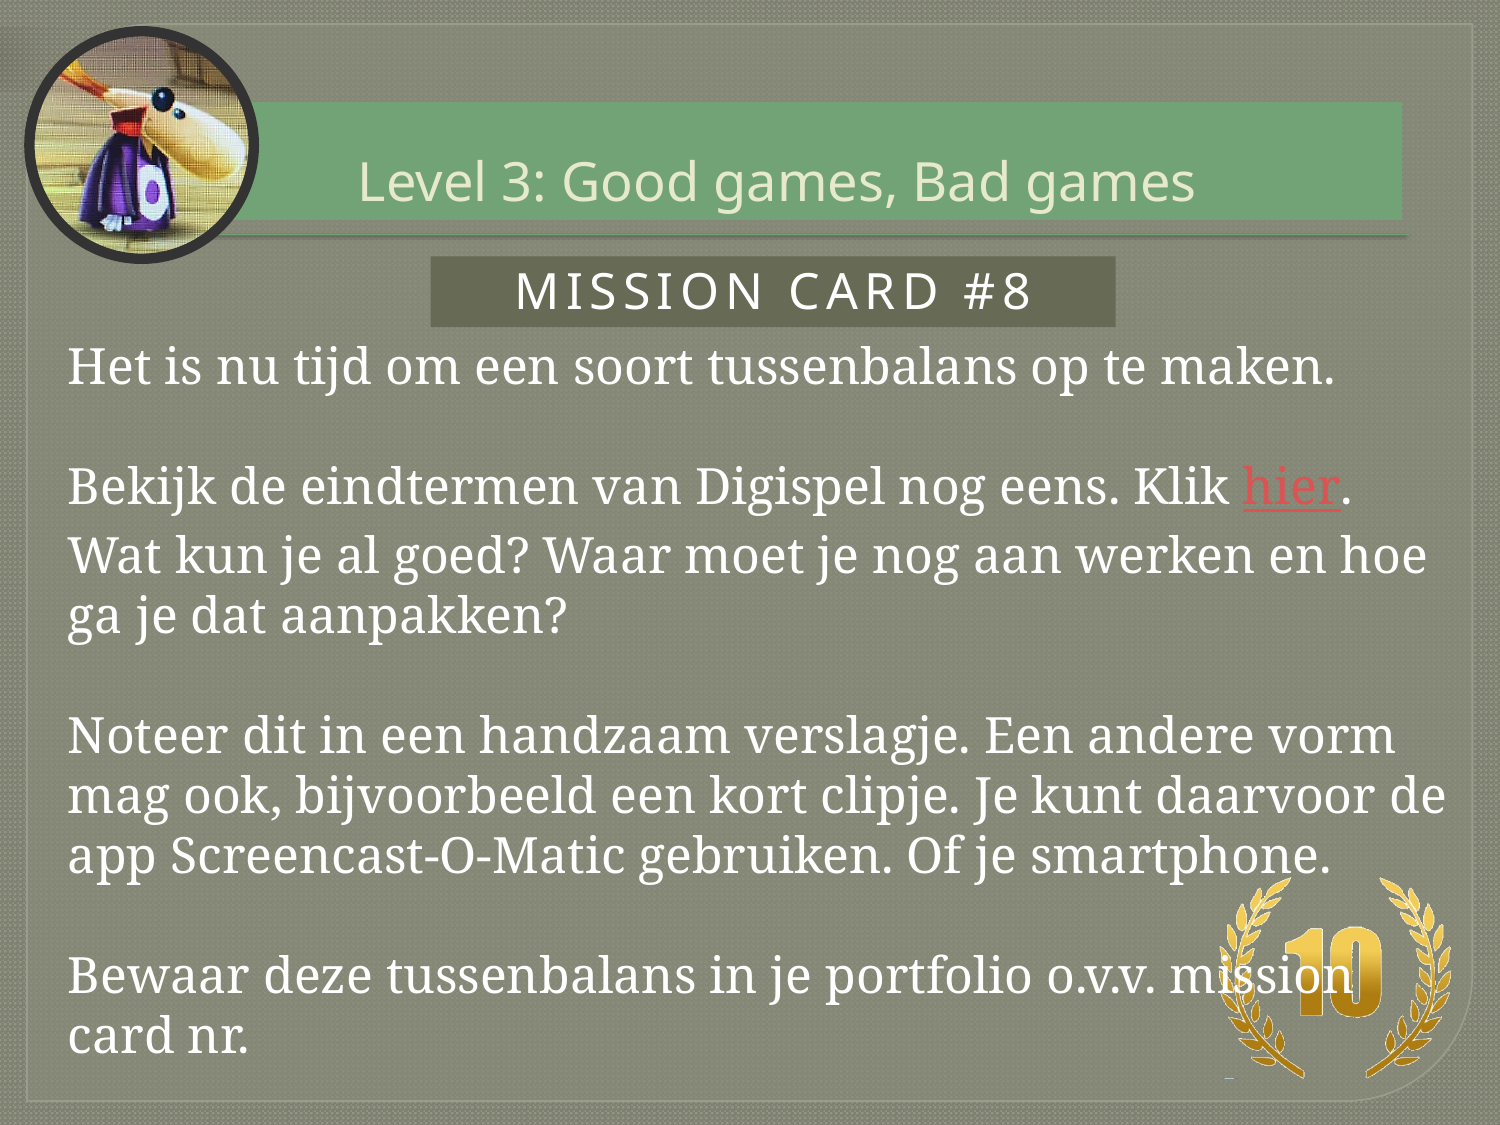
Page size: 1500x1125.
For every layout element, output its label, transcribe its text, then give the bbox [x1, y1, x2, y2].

picture [1216, 869, 1453, 1079]
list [29, 31, 255, 260]
text_box Het is nu tijd om een soort tussenbalans op te maken. Bekijk de eindtermen van Digispel nog eens. Klik hier. Wat kun je al goed? Waar moet je nog aan werken en hoe ga je dat aanpakken? Noteer dit in een handzaam verslagje. Een andere vorm mag ook, bijvoorbeeld een kort clipje. Je kunt daarvoor de app Screencast-O-Matic gebruiken. Of je smartphone. Bewaar deze tussenbalans in je portfolio o.v.v. mission card nr. [53, 327, 1471, 1071]
text_box Mission card #8 [430, 256, 1116, 327]
title Level 3: Good games, Bad games [260, 101, 1403, 220]
